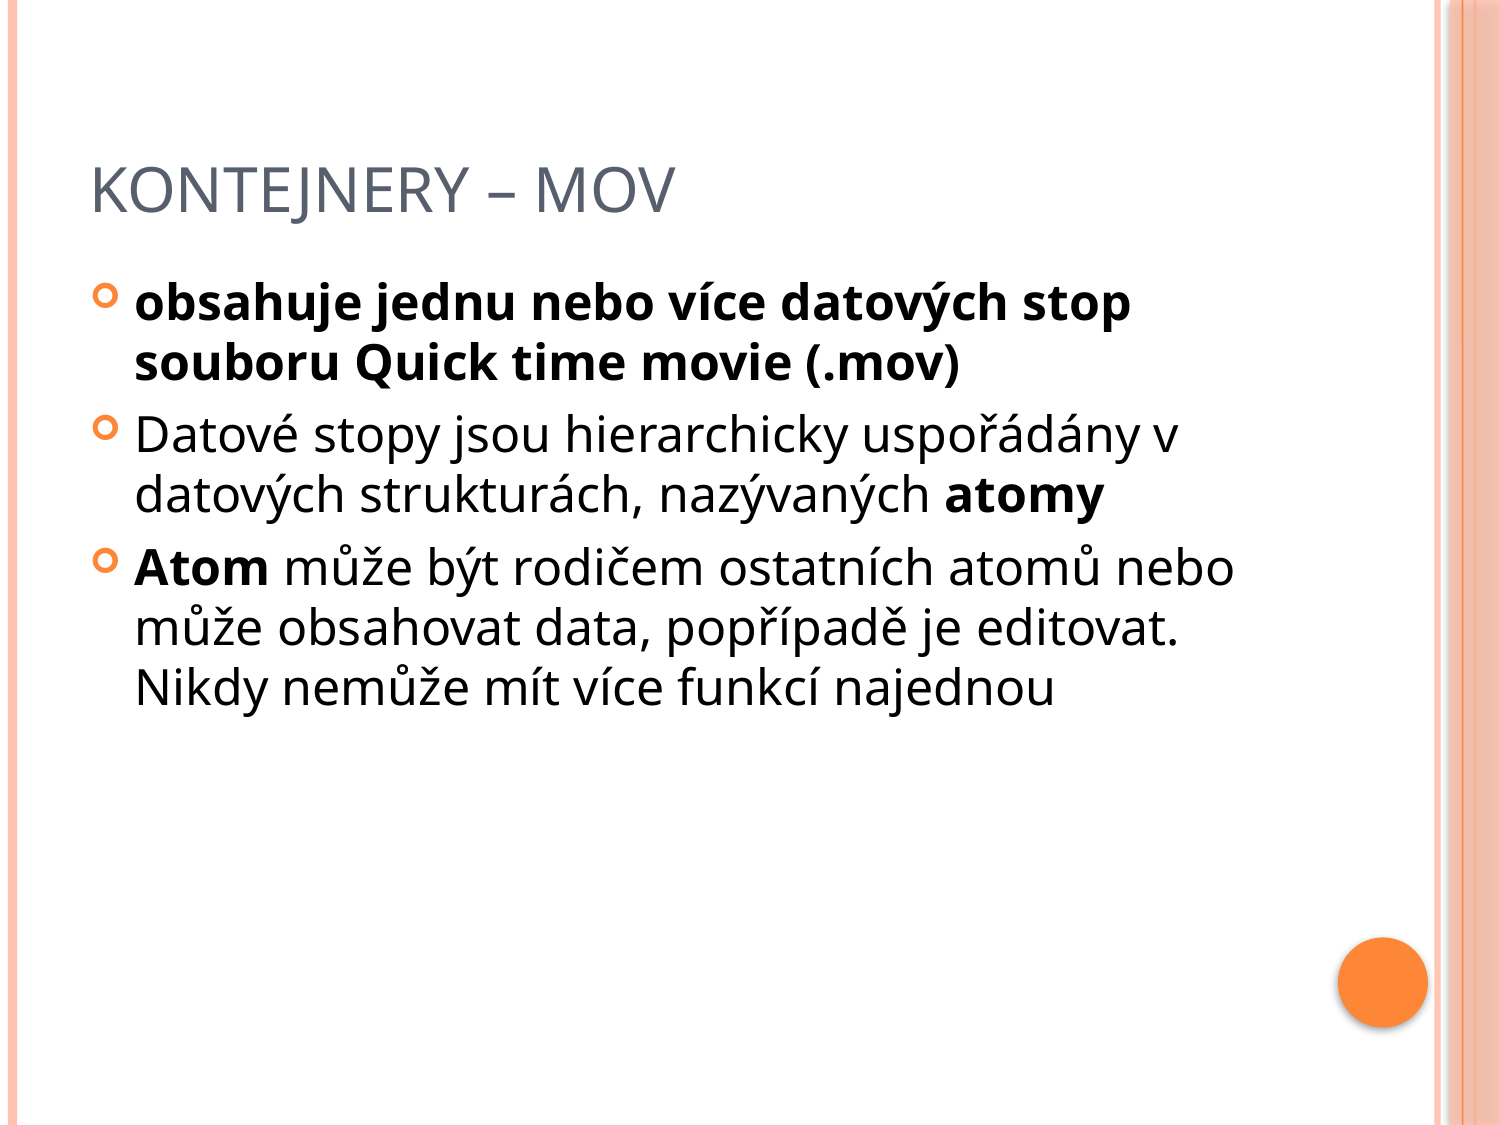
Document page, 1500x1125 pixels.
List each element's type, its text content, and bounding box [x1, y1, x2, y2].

list obsahuje jednu nebo více datových stop souboru Quick time movie (.mov) Datové stopy jsou hierarchicky uspořádány v datových strukturách, nazývaných atomy Atom může být rodičem ostatních atomů nebo může obsahovat data, popřípadě je editovat. Nikdy nemůže mít více funkcí najednou [75, 262, 1300, 1062]
title Kontejnery – MOV [75, 45, 1300, 233]
